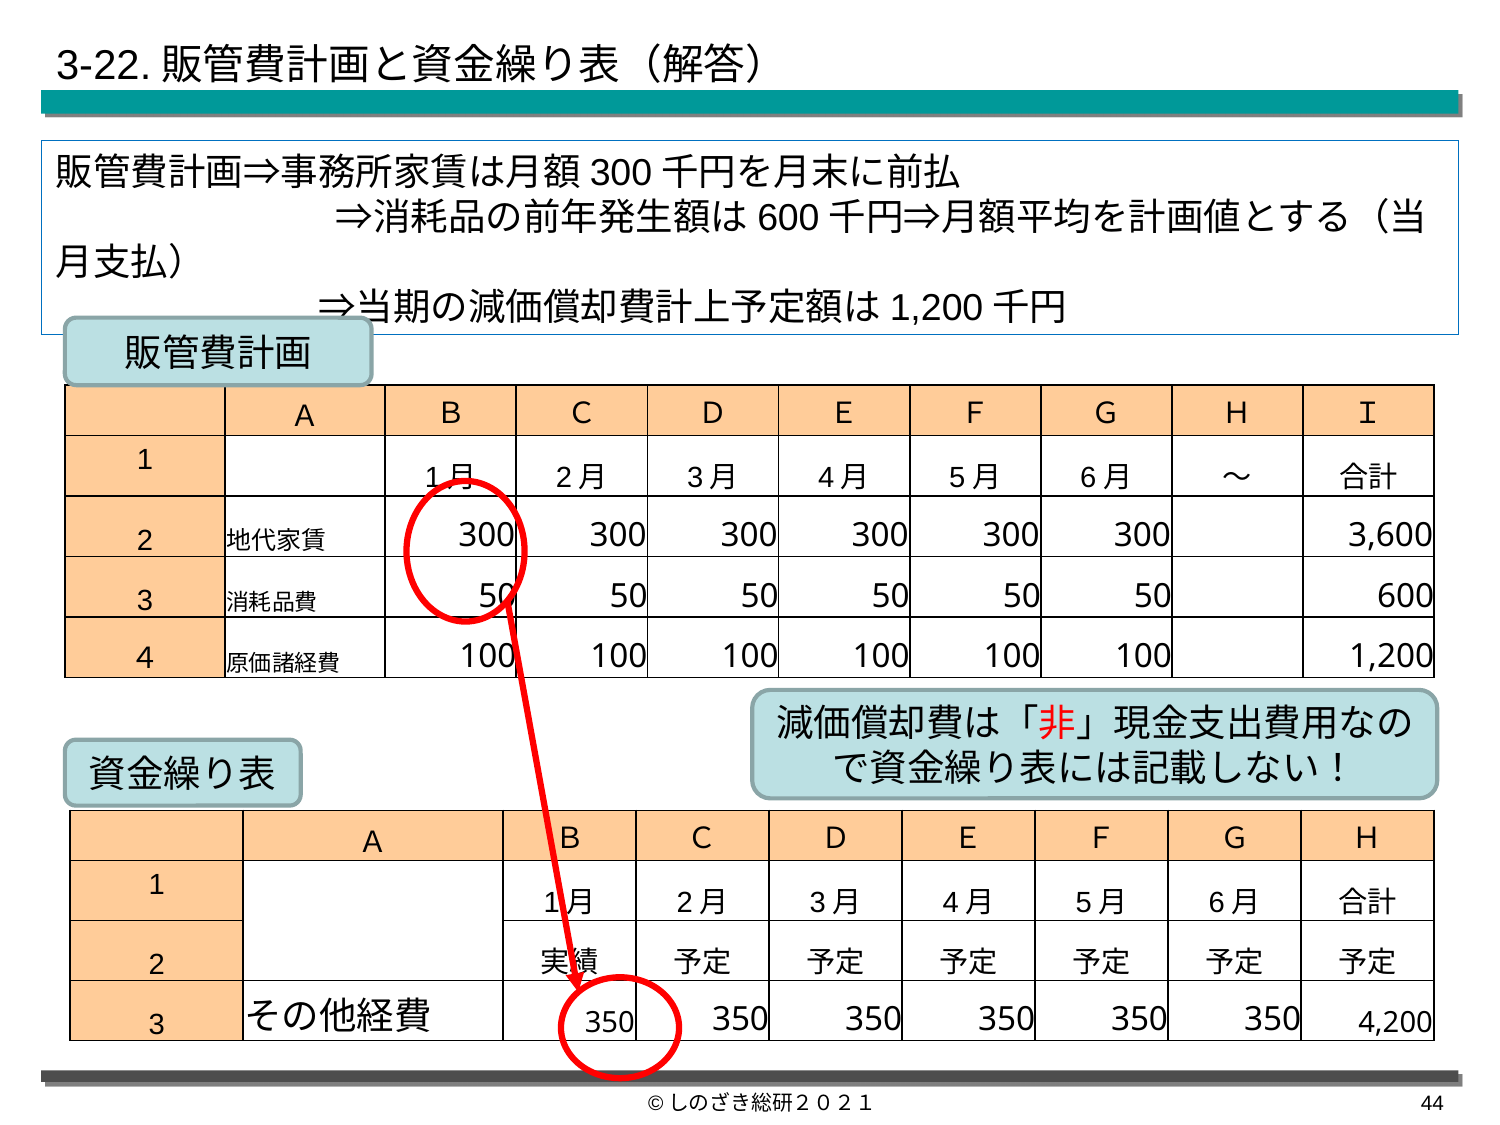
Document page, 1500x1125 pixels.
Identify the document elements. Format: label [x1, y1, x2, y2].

table_cell [1302, 921, 1433, 980]
table_cell [226, 618, 384, 677]
table_cell [1036, 981, 1167, 1040]
table_cell [779, 497, 909, 556]
text_box [750, 687, 1440, 801]
table_cell [517, 436, 647, 495]
table_header [1036, 811, 1167, 860]
table_cell [1042, 497, 1171, 556]
table_cell [779, 436, 909, 495]
table_header [1173, 386, 1302, 435]
table_cell [648, 557, 778, 616]
table_cell [1036, 921, 1167, 980]
table_cell [386, 618, 507, 677]
table_cell [66, 557, 224, 616]
table_header [779, 386, 909, 435]
table_cell [648, 436, 778, 495]
table_cell [1169, 921, 1300, 980]
table_cell [66, 618, 224, 677]
table_cell [581, 981, 589, 986]
slide_number [1108, 1082, 1459, 1125]
table_header [386, 386, 515, 435]
table_header [911, 386, 1040, 435]
table_header [1304, 386, 1433, 435]
table_cell [770, 921, 901, 980]
table_cell [579, 618, 647, 677]
table_header [71, 811, 242, 860]
table_cell [1304, 436, 1433, 495]
table_header [1169, 811, 1300, 860]
table_cell [244, 861, 502, 980]
table_cell [1304, 557, 1433, 616]
table_cell [244, 981, 502, 1040]
text_box [41, 140, 1459, 388]
table_cell [1042, 557, 1171, 616]
text_box [62, 737, 303, 808]
table_cell [507, 497, 515, 507]
table_cell [770, 981, 901, 1040]
table_cell [226, 557, 384, 616]
table_cell [1304, 618, 1433, 677]
table_cell [648, 497, 778, 556]
table_cell [386, 557, 436, 616]
table_cell [517, 557, 647, 616]
table_cell [903, 861, 1034, 920]
table_cell [1173, 618, 1302, 677]
table_cell [579, 861, 635, 920]
table_header [579, 811, 635, 860]
table_header [903, 811, 1034, 860]
table_cell [226, 497, 384, 556]
table_cell [1042, 618, 1171, 677]
table_cell [903, 921, 1034, 980]
table_header [226, 386, 384, 435]
table_cell [651, 981, 768, 1040]
table_cell [1173, 557, 1302, 616]
table_cell [1304, 497, 1433, 556]
table_header [244, 811, 502, 860]
text_box [404, 478, 682, 1081]
table_cell [779, 618, 909, 677]
table_header [648, 386, 778, 435]
table_cell [1169, 861, 1300, 920]
table_cell [579, 921, 635, 980]
table_cell [1302, 861, 1433, 920]
table_header [770, 811, 901, 860]
table_cell [517, 497, 647, 556]
table_cell [495, 608, 506, 616]
text_box [41, 30, 1245, 95]
table_header [517, 386, 647, 435]
table_header [66, 386, 224, 435]
table_header [1042, 386, 1171, 435]
table_cell [911, 618, 1040, 677]
table_cell [226, 436, 384, 495]
table_cell [386, 497, 424, 556]
table_cell [71, 981, 242, 1040]
table_cell [1036, 861, 1167, 920]
table_cell [1302, 981, 1433, 1040]
table_cell [911, 436, 1040, 495]
table_cell [66, 497, 224, 556]
table_cell [637, 921, 768, 980]
table_cell [1042, 436, 1171, 495]
table_cell [903, 981, 1034, 1040]
table_cell [71, 921, 242, 980]
table_cell [1173, 436, 1302, 495]
table_cell [637, 861, 768, 920]
footer [524, 1082, 1000, 1125]
table_cell [1169, 981, 1300, 1040]
table_cell [504, 981, 573, 1040]
table_cell [911, 557, 1040, 616]
table_cell [386, 436, 515, 495]
table_cell [648, 618, 778, 677]
table_header [637, 811, 768, 860]
table_cell [71, 861, 242, 920]
table_cell [770, 861, 901, 920]
table_header [1302, 811, 1433, 860]
table_cell [779, 557, 909, 616]
table_cell [66, 436, 224, 495]
table_cell [1173, 497, 1302, 556]
table_cell [911, 497, 1040, 556]
